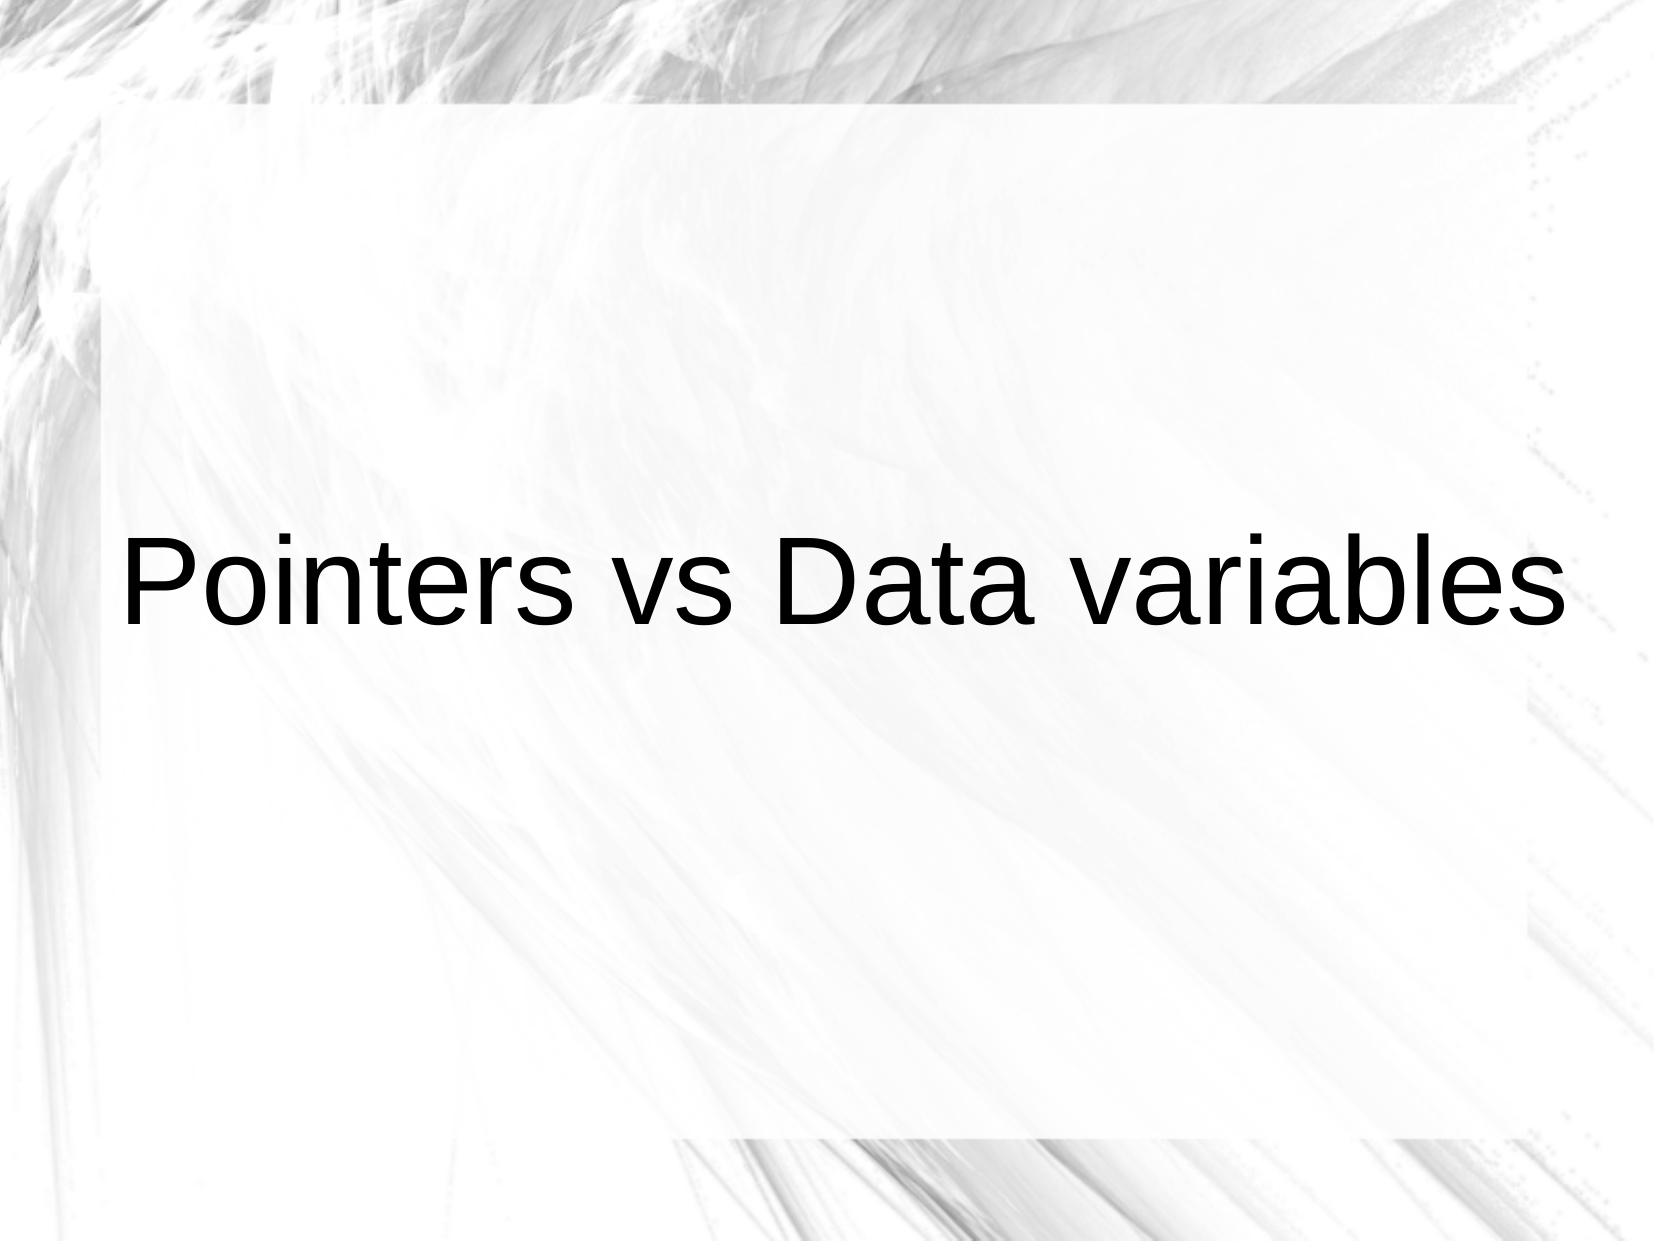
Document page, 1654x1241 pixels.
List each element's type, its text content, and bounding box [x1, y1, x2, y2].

picture [0, 0, 1654, 1241]
list Pointers vs Data variables [118, 319, 1571, 1109]
